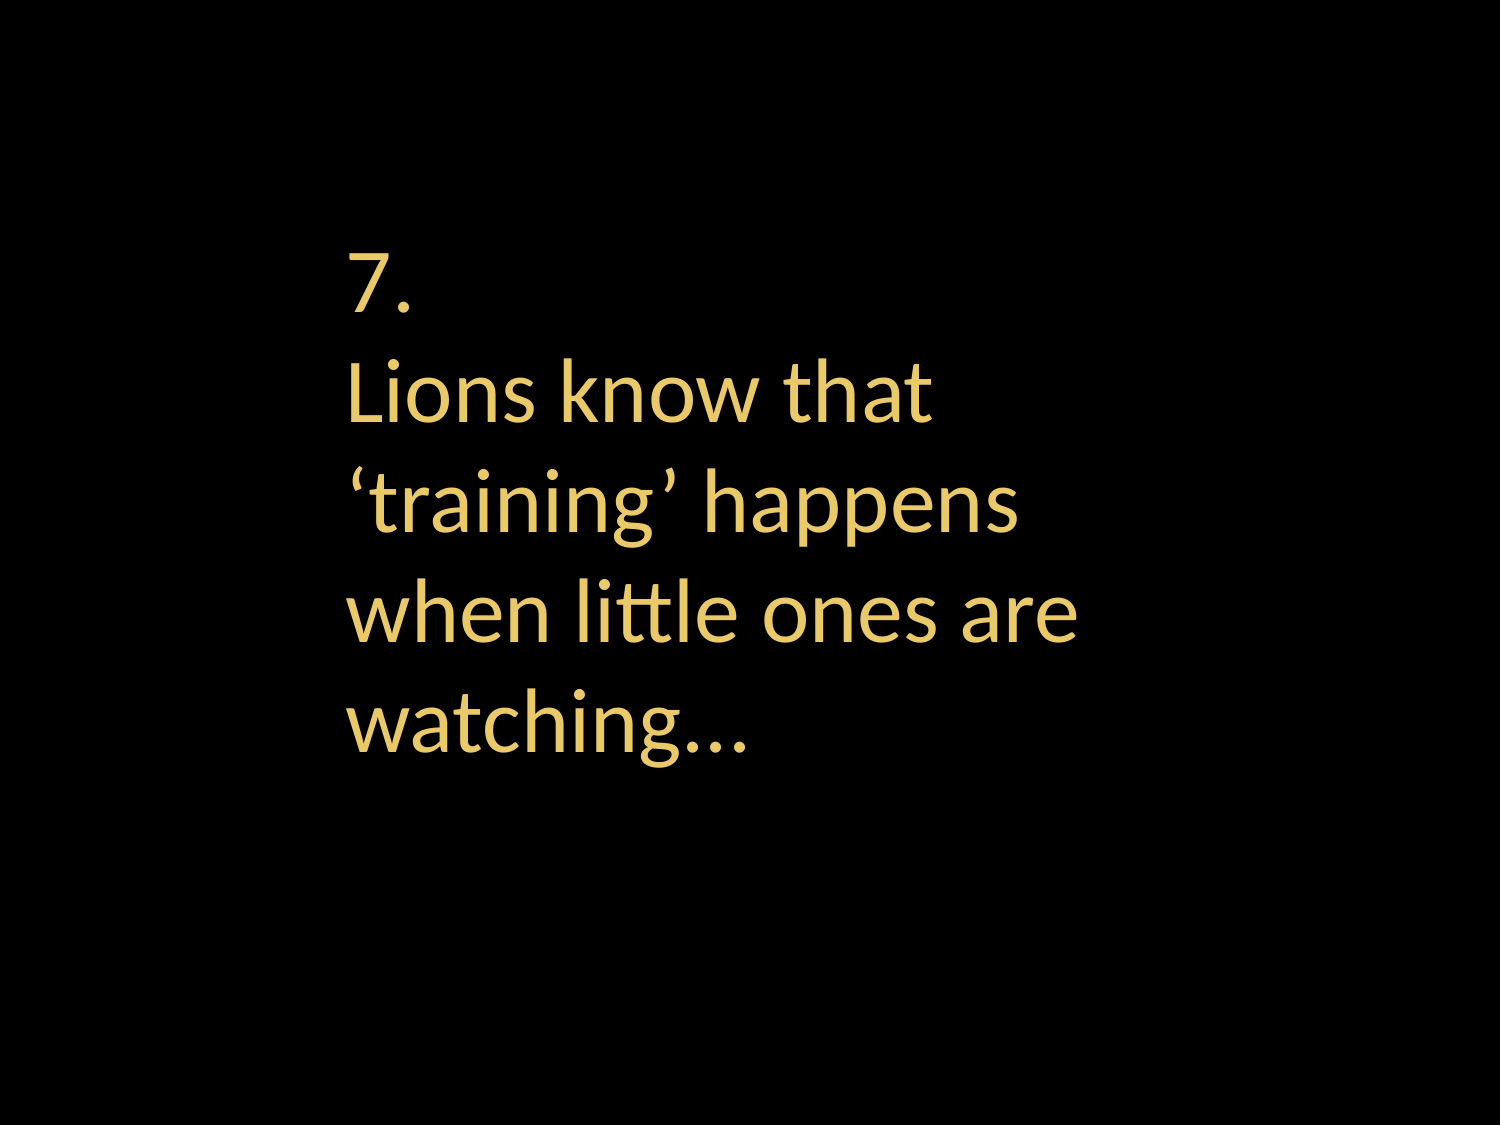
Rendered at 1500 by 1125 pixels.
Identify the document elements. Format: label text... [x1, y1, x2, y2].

text_box 7. Lions know that ‘training’ happens when little ones are watching... [330, 213, 1129, 779]
